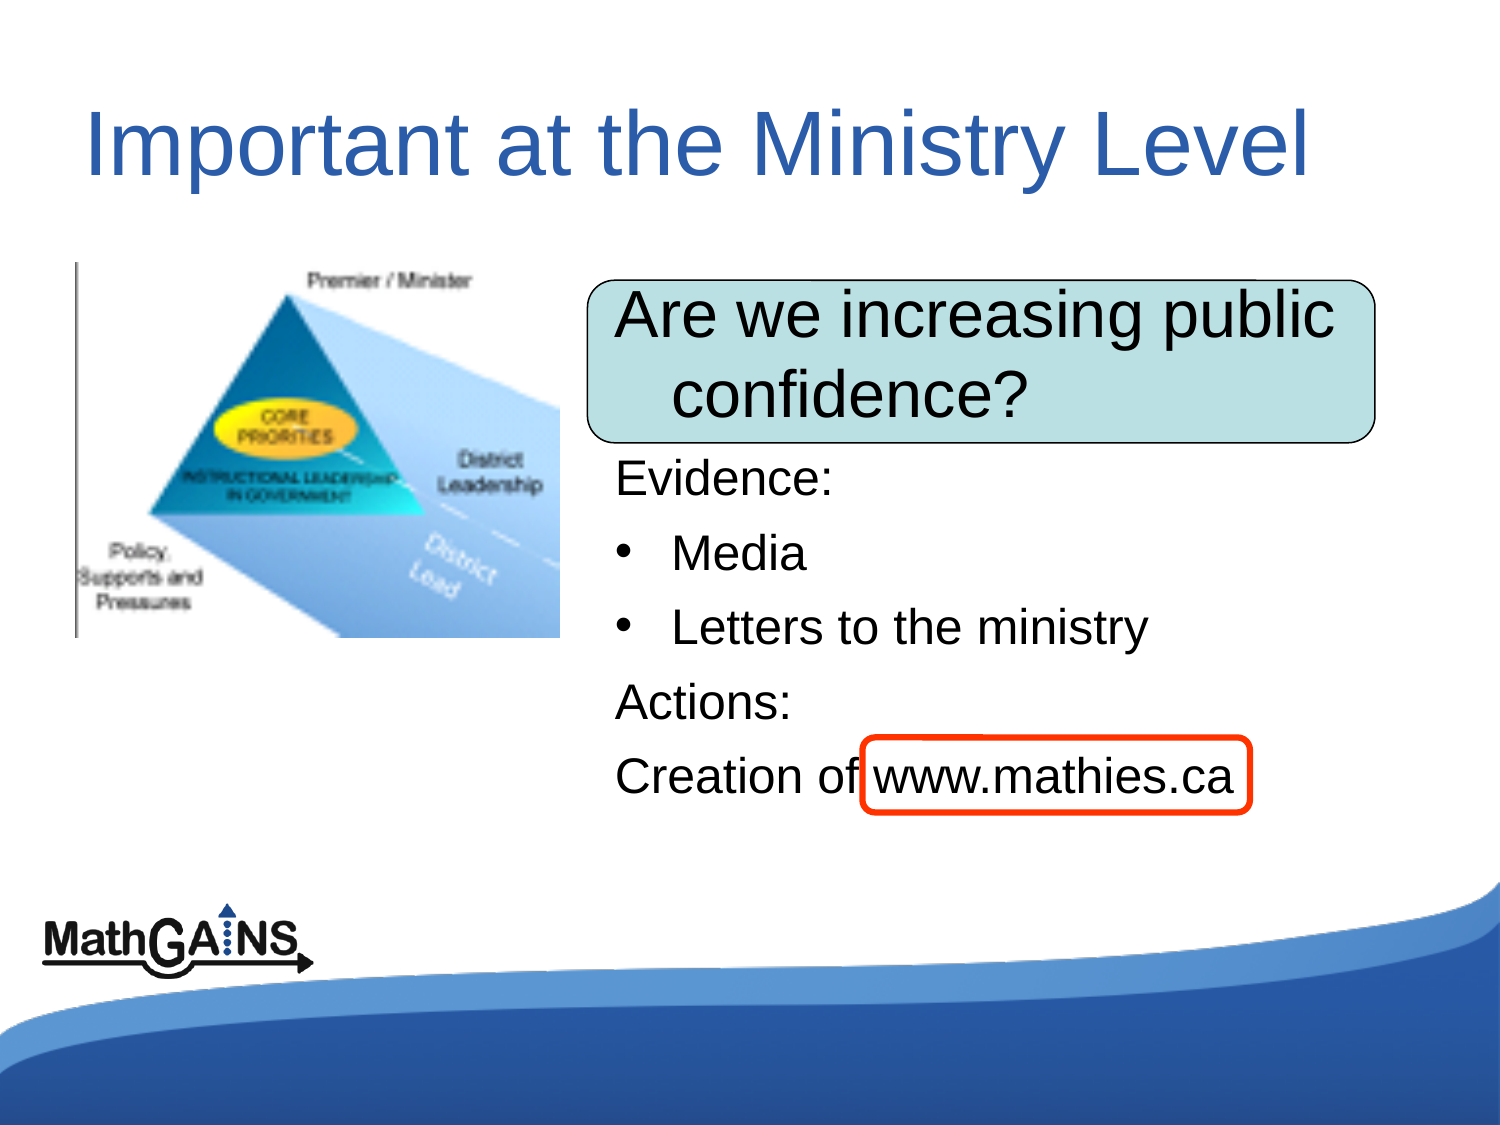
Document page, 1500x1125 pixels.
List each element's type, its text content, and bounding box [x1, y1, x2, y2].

picture [0, 878, 1500, 1125]
list Are we increasing public confidence? Evidence: Media Letters to the ministry Actions: Creation of www.mathies.ca [599, 261, 1426, 1006]
text_box [587, 285, 599, 438]
text_box [862, 737, 1250, 813]
title Important at the Ministry Level [74, 14, 1426, 263]
picture [74, 262, 560, 638]
